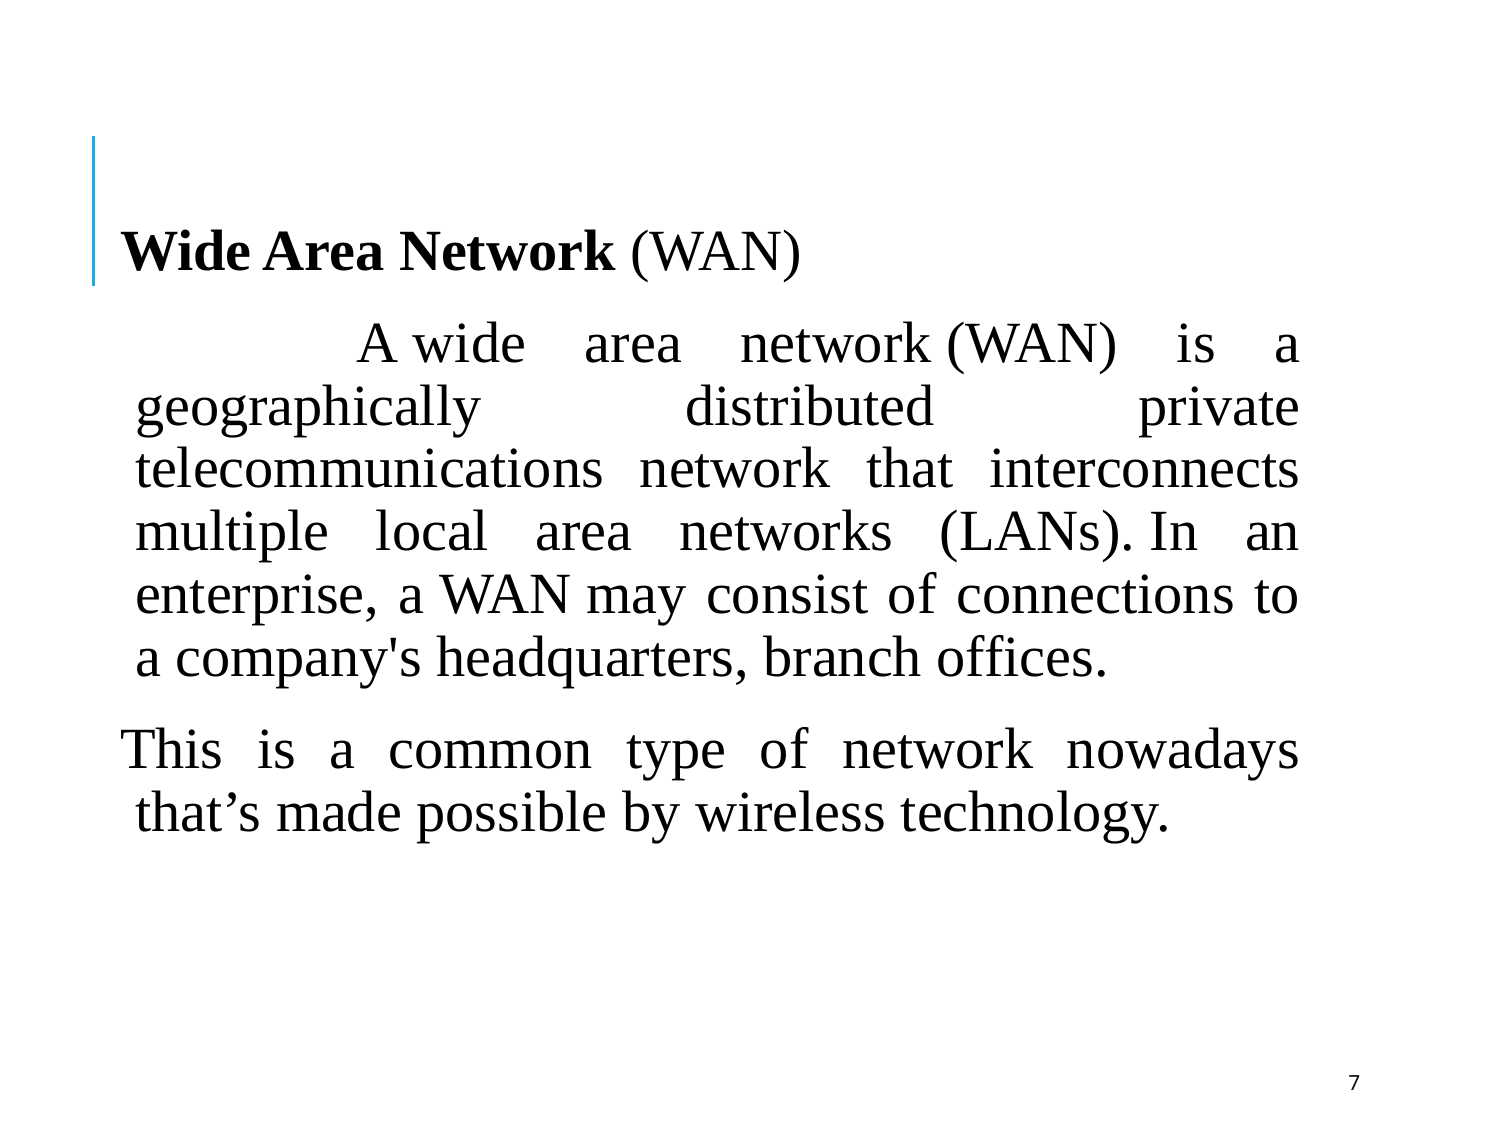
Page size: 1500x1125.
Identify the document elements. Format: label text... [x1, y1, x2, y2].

slide_number 7 [1333, 1061, 1454, 1107]
list Wide Area Network (WAN) A wide area network (WAN) is a geographically distributed private telecommunications network that interconnects multiple local area networks (LANs). In an enterprise, a WAN may consist of connections to a company's headquarters, branch offices. This is a common type of network nowadays that’s made possible by wireless technology. [112, 212, 1309, 873]
